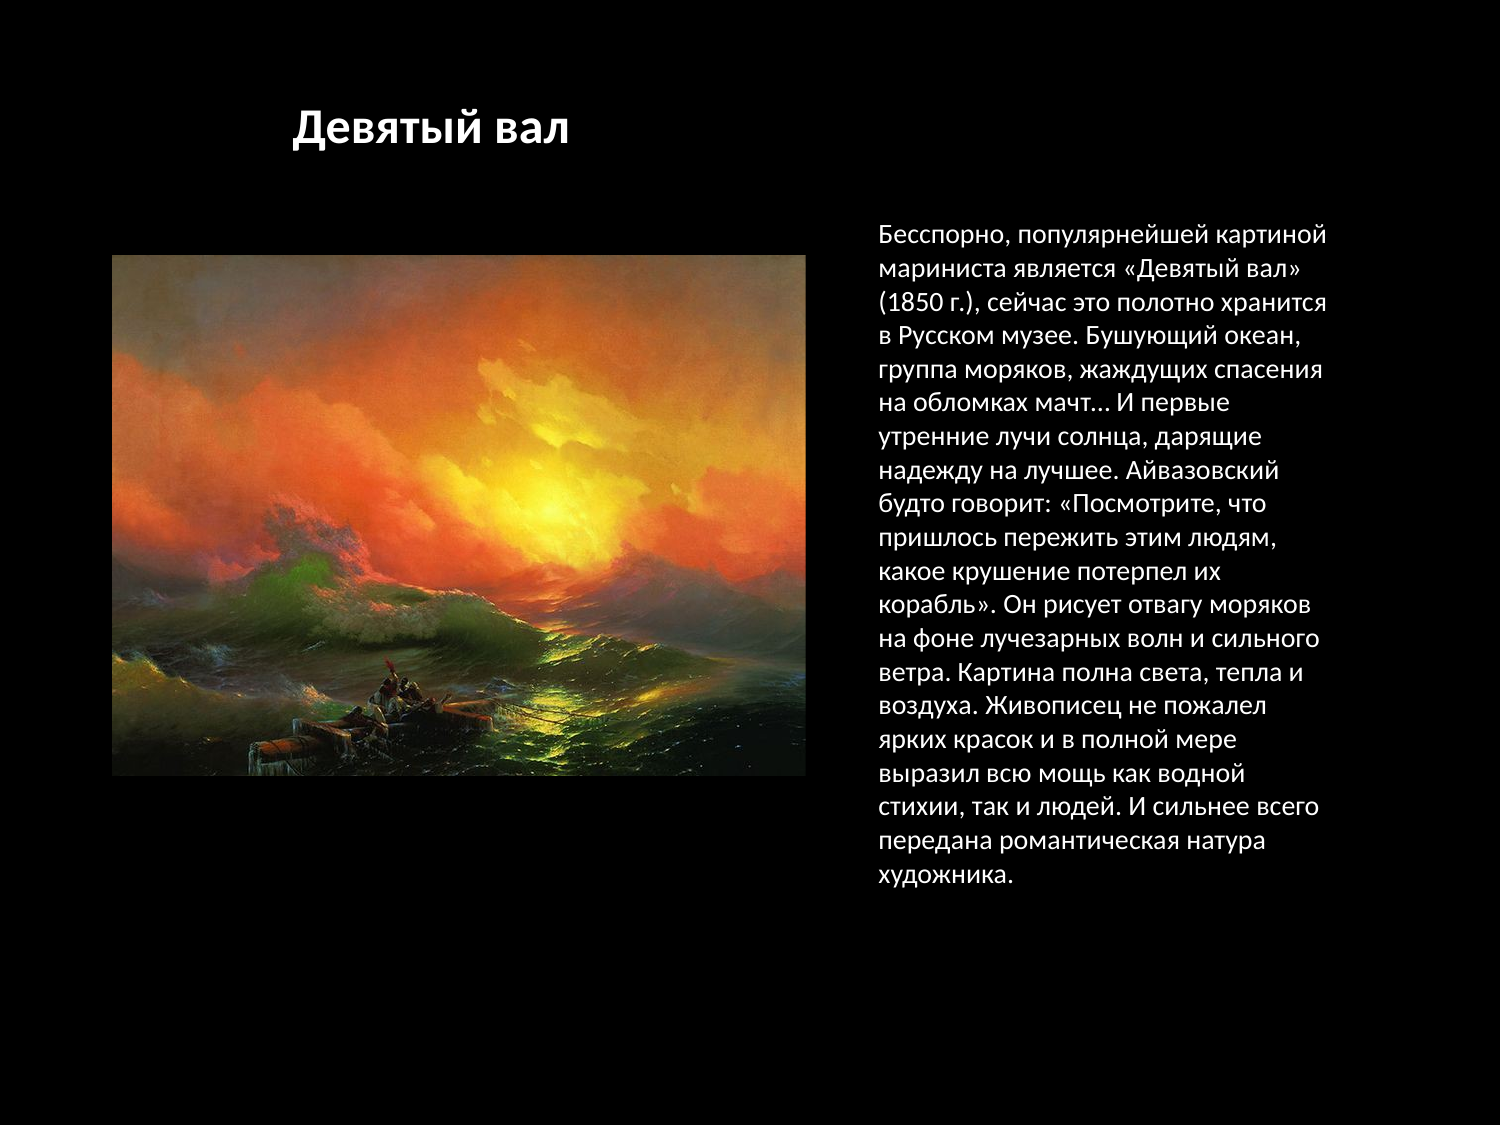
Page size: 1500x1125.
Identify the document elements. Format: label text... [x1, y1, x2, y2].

picture [111, 255, 806, 776]
list Бесспорно, популярнейшей картиной мариниста является «Девятый вал» (1850 г.), сейчас это полотно хранится в Русском музее. Бушующий океан, группа моряков, жаждущих спасения на обломках мачт… И первые утренние лучи солнца, дарящие надежду на лучшее. Айвазовский будто говорит: «Посмотрите, что пришлось пережить этим людям, какое крушение потерпел их корабль». Он рисует отвагу моряков на фоне лучезарных волн и сильного ветра. Картина полна света, тепла и воздуха. Живописец не пожалел ярких красок и в полной мере выразил всю мощь как водной стихии, так и людей. И сильнее всего передана романтическая натура художника. [863, 208, 1355, 905]
title Девятый вал [277, 78, 589, 161]
